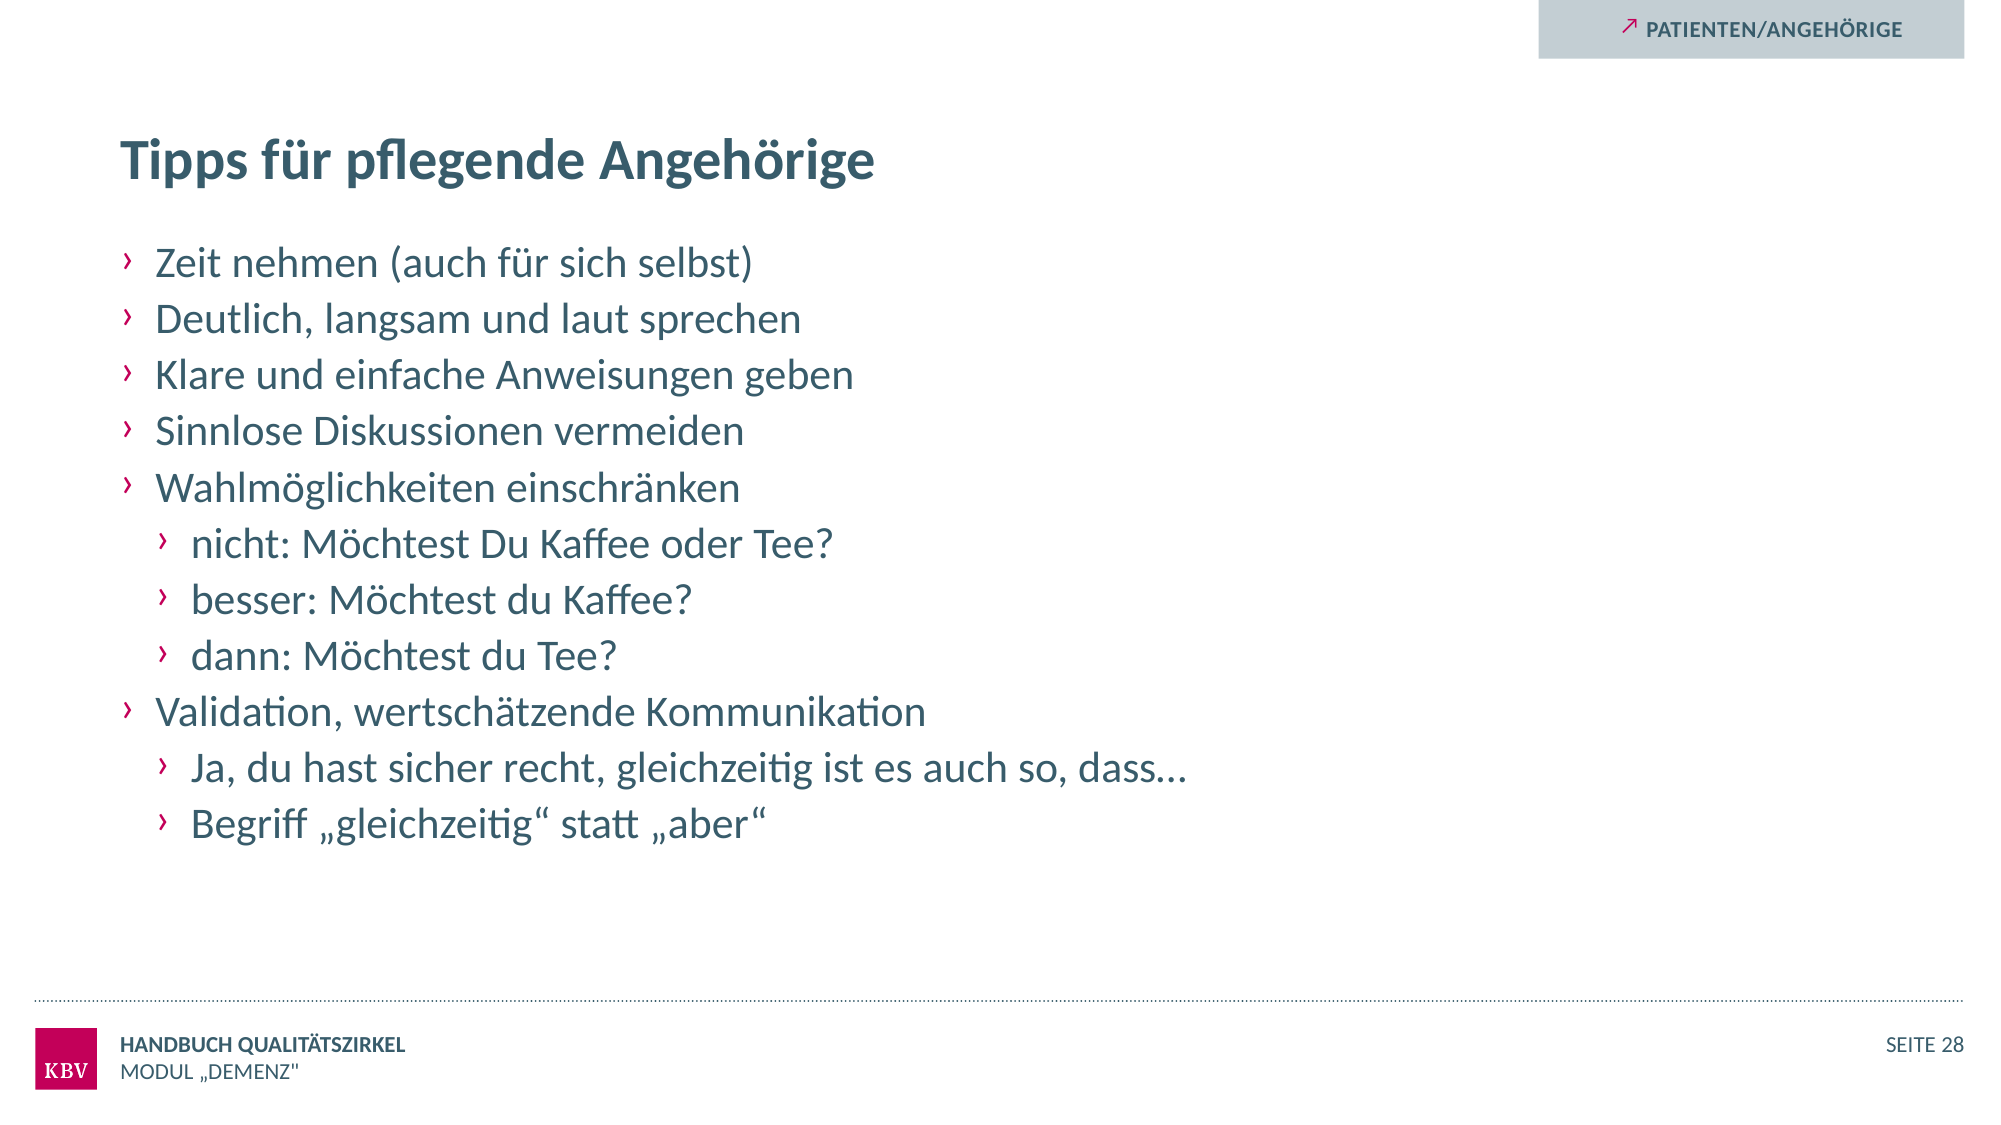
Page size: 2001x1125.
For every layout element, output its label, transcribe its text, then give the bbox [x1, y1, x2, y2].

slide_number Modul „Demenz" [120, 1057, 1668, 1084]
slide_number Seite 28 [1787, 1030, 1965, 1057]
footer Handbuch Qualitätszirkel [120, 1030, 1668, 1057]
list Patienten/Angehörige [1538, 0, 1965, 59]
title Tipps für pflegende Angehörige [120, 129, 1880, 201]
list Zeit nehmen (auch für sich selbst) Deutlich, langsam und laut sprechen Klare und einfache Anweisungen geben Sinnlose Diskussionen vermeiden Wahlmöglichkeiten einschränken nicht: Möchtest Du Kaffee oder Tee? besser: Möchtest du Kaffee? dann: Möchtest du Tee? Validation, wertschätzende Kommunikation Ja, du hast sicher recht, gleichzeitig ist es auch so, dass… Begriff „gleichzeitig“ statt „aber“ [120, 237, 1880, 945]
